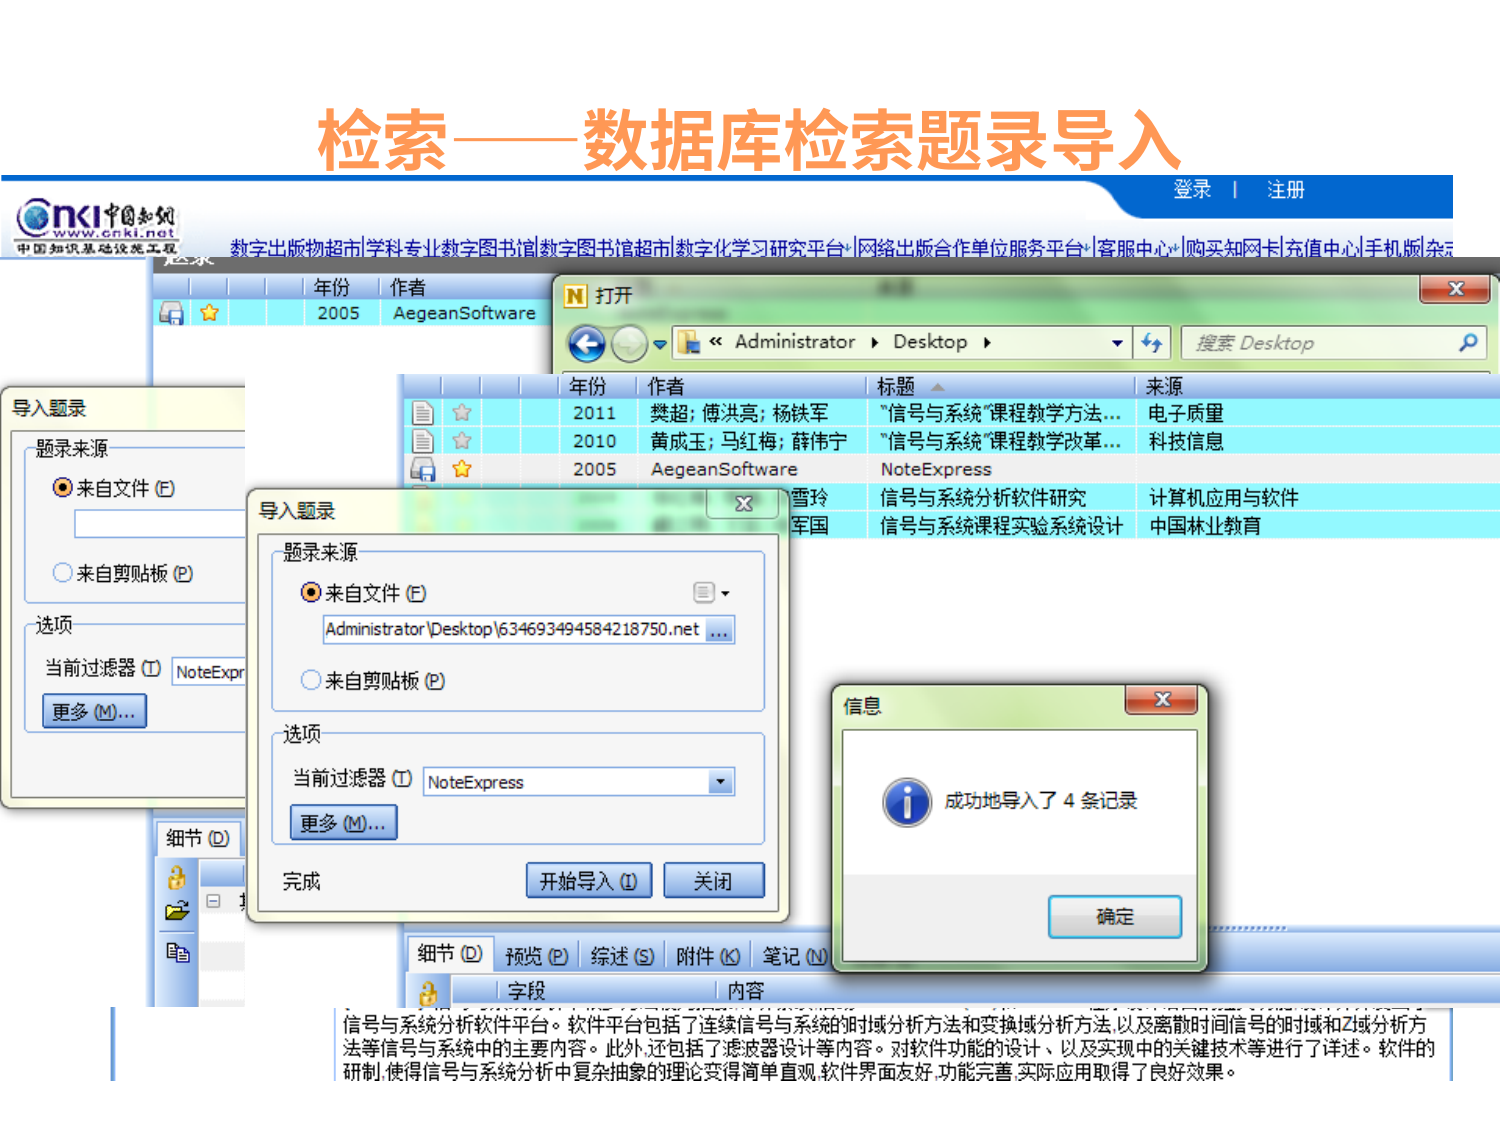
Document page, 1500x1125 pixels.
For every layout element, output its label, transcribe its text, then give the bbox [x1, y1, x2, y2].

picture [0, 257, 1500, 1008]
title 检索——数据库检索题录导入 [75, 45, 1425, 174]
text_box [0, 1015, 1454, 1081]
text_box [0, 175, 1454, 256]
